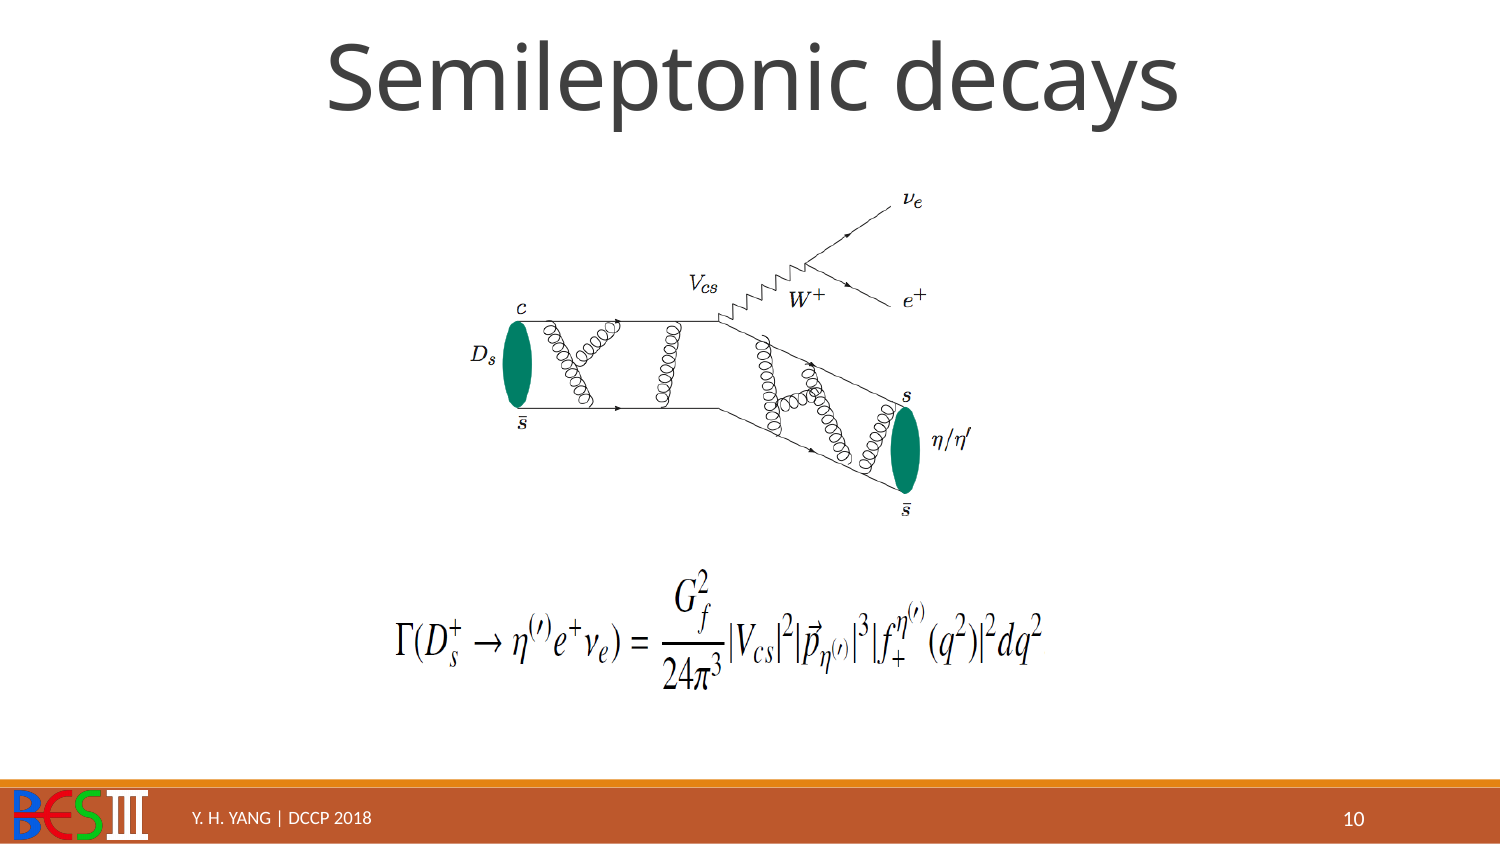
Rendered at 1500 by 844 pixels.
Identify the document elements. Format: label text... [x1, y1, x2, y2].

footer Y. H. Yang | DCCP 2018 [176, 794, 1192, 840]
picture [393, 562, 1046, 697]
picture [464, 183, 974, 517]
picture [14, 790, 148, 840]
slide_number 9 [1218, 794, 1380, 840]
title Semileptonic decays [135, 35, 1373, 130]
